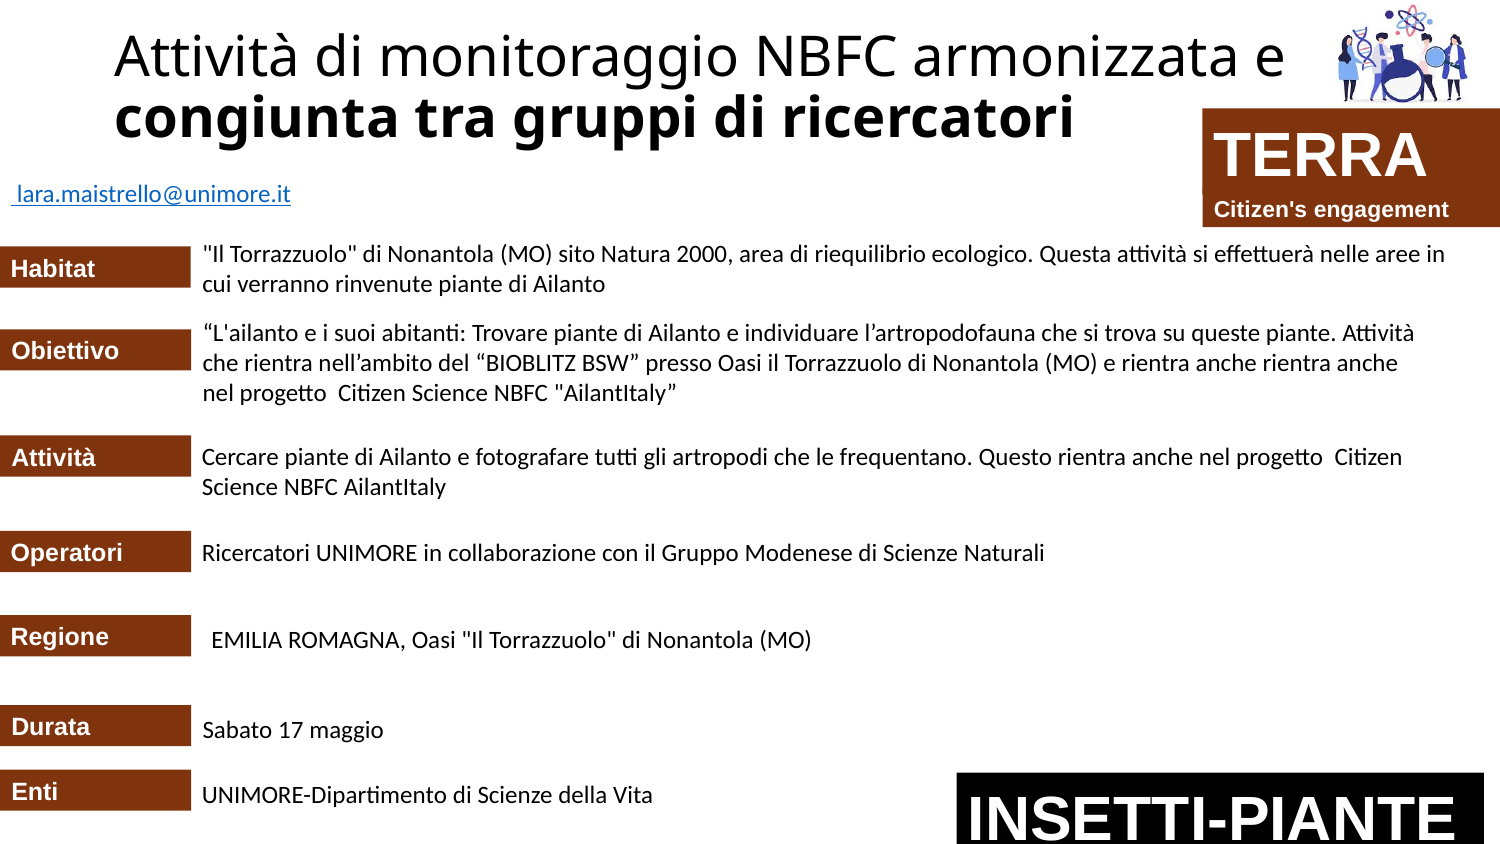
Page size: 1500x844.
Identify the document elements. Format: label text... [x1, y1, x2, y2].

text_box INSETTI-PIANTE [956, 772, 1484, 844]
text_box "Il Torrazzuolo" di Nonantola (MO) sito Natura 2000, area di riequilibrio ecologico. Questa attività si effettuerà nelle aree in cui verranno rinvenute piante di Ailanto [191, 231, 1484, 303]
text_box Attività di monitoraggio NBFC armonizzata e congiunta tra gruppi di ricercatori [103, 7, 1307, 171]
text_box Ricercatori UNIMORE in collaborazione con il Gruppo Modenese di Scienze Naturali [190, 528, 1444, 573]
text_box Cercare piante di Ailanto e fotografare tutti gli artropodi che le frequentano. Questo rientra anche nel progetto Citizen Science NBFC AilantItaly [190, 435, 1475, 507]
text_box Obiettivo [0, 329, 191, 371]
text_box lara.maistrello@unimore.it [0, 170, 1253, 214]
text_box Operatori [0, 530, 190, 573]
text_box EMILIA ROMAGNA, Oasi "Il Torrazzuolo" di Nonantola (MO) [200, 617, 1484, 659]
text_box TERRA [1253, 108, 1500, 188]
text_box Sabato 17 maggio [191, 707, 1475, 749]
text_box Habitat [0, 246, 191, 288]
text_box Regione [0, 615, 192, 657]
text_box Citizen's engagement [1202, 188, 1500, 228]
text_box Attività [0, 435, 190, 477]
picture [1322, 0, 1485, 117]
text_box Durata [0, 705, 192, 747]
text_box UNIMORE-Dipartimento di Scienze della Vita [190, 772, 956, 814]
text_box “L'ailanto e i suoi abitanti: Trovare piante di Ailanto e individuare l’artropodofauna che si trova su queste piante. Attività che rientra nell’ambito del “BIOBLITZ BSW” presso Oasi il Torrazzuolo di Nonantola (MO) e rientra anche rientra anche nel progetto Citizen Science NBFC "AilantItaly” [191, 311, 1444, 413]
text_box Enti [0, 769, 192, 811]
